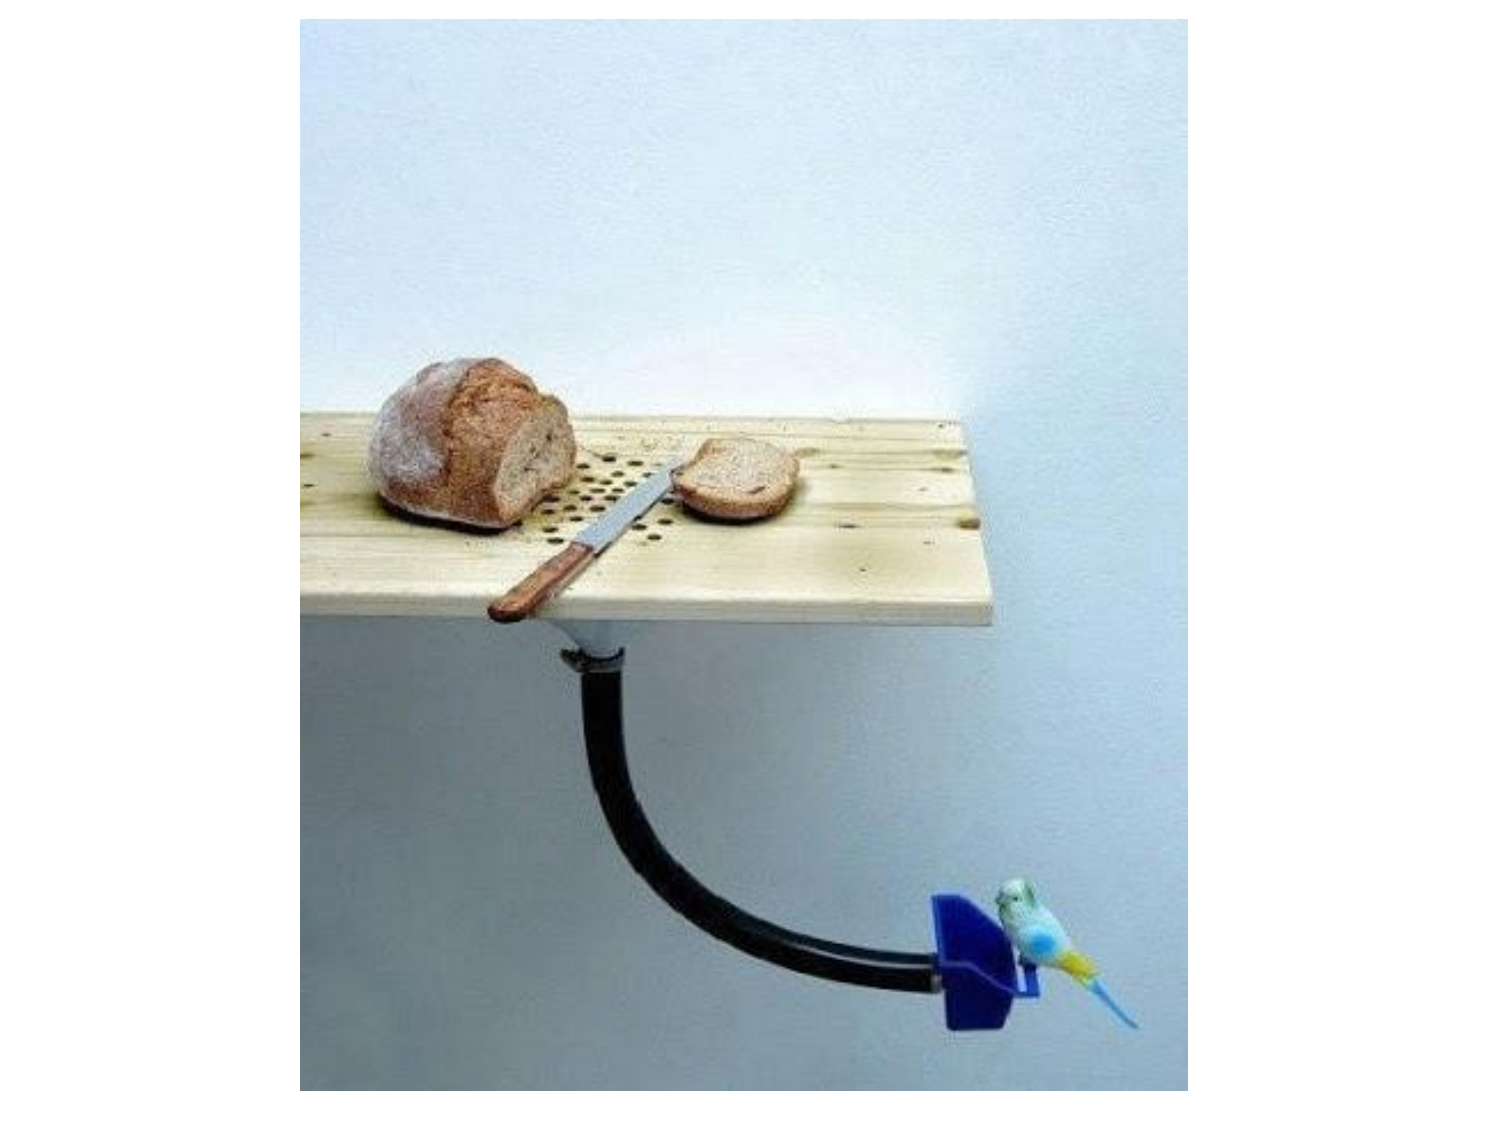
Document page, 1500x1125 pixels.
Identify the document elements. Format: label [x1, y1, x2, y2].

picture [299, 19, 1188, 1091]
